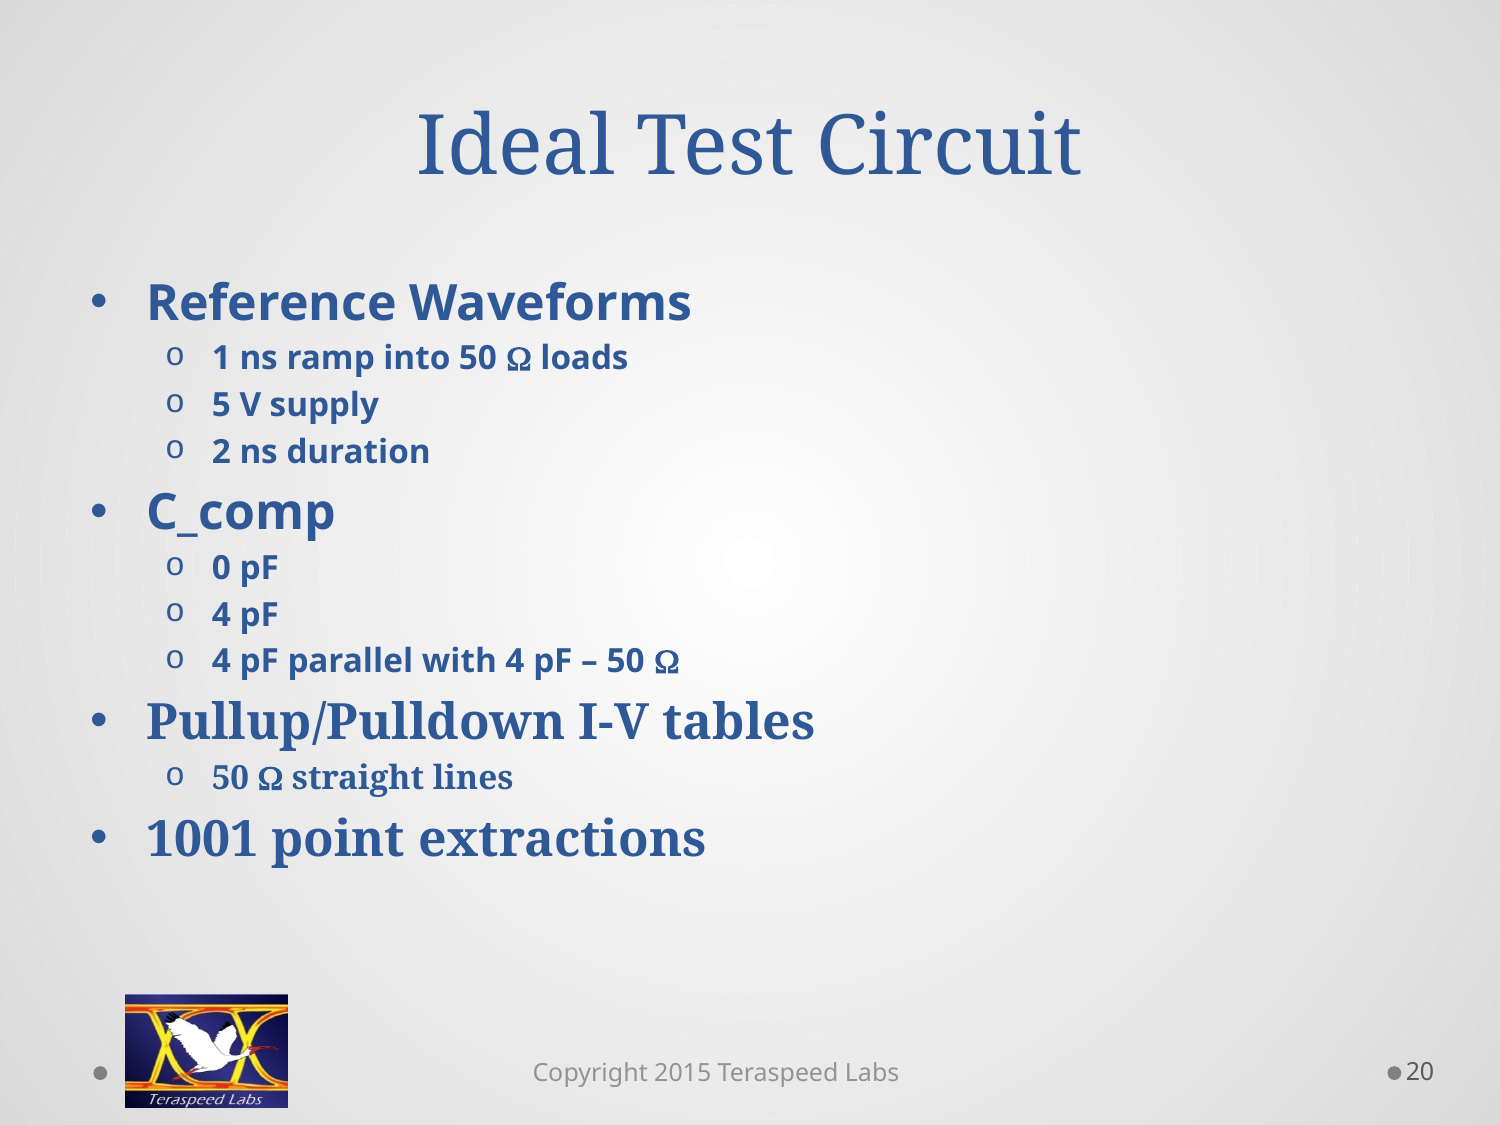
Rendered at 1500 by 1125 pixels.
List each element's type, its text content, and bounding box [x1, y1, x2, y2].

list Reference Waveforms 1 ns ramp into 50 W loads 5 V supply 2 ns duration C_comp 0 pF 4 pF 4 pF parallel with 4 pF – 50 W Pullup/Pulldown I-V tables 50 W straight lines 1001 point extractions [75, 262, 1425, 1005]
footer Copyright 2015 Teraspeed Labs [525, 1043, 993, 1103]
title Ideal Test Circuit [75, 0, 1425, 262]
slide_number 20 [1401, 1042, 1494, 1103]
picture [125, 1005, 288, 1108]
